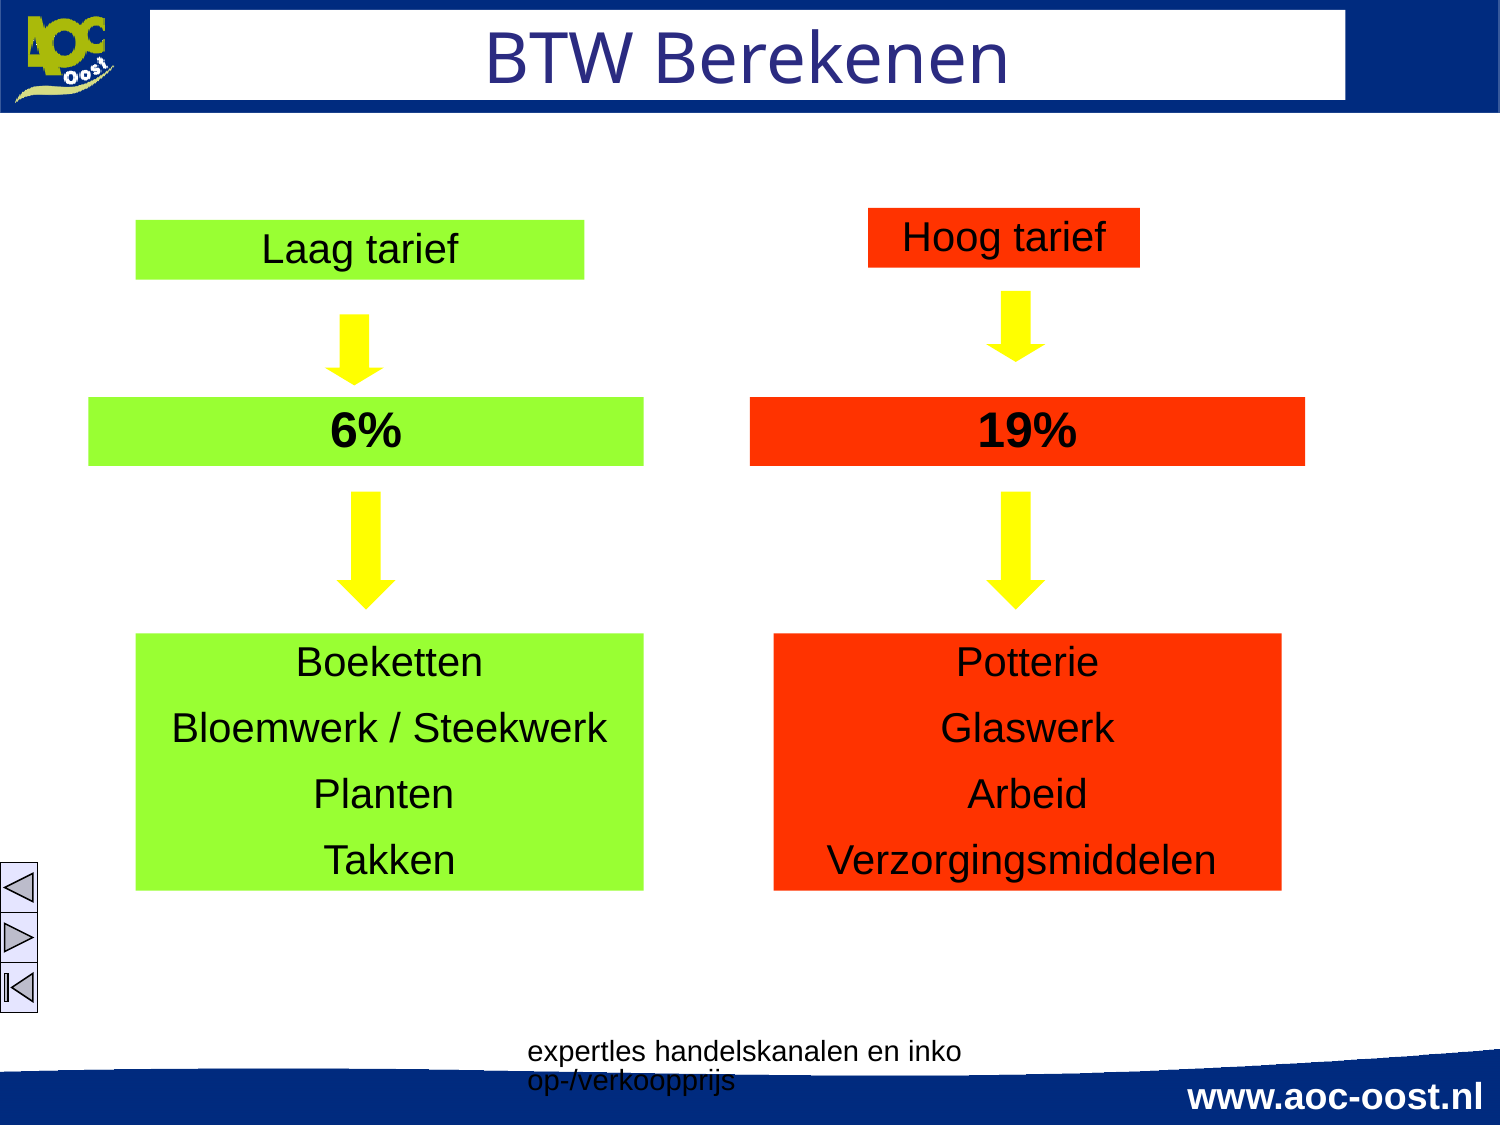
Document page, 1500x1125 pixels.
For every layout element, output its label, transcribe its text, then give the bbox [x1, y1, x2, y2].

text_box 19% [749, 397, 1306, 466]
title BTW Berekenen [149, 9, 1346, 101]
picture [0, 0, 1500, 113]
text_box 6% [88, 397, 644, 466]
footer expertles handelskanalen en inkoop-/verkoopprijs [512, 1024, 988, 1101]
text_box [986, 290, 1046, 362]
text_box Boeketten Bloemwerk / Steekwerk Planten Takken [135, 633, 644, 891]
text_box [324, 314, 384, 386]
text_box Potterie Glaswerk Arbeid Verzorgingsmiddelen [773, 633, 1282, 891]
picture [0, 1049, 1500, 1125]
text_box Hoog tarief [868, 207, 1140, 268]
text_box Laag tarief [135, 219, 585, 280]
text_box [986, 491, 1046, 610]
text_box [336, 491, 396, 610]
